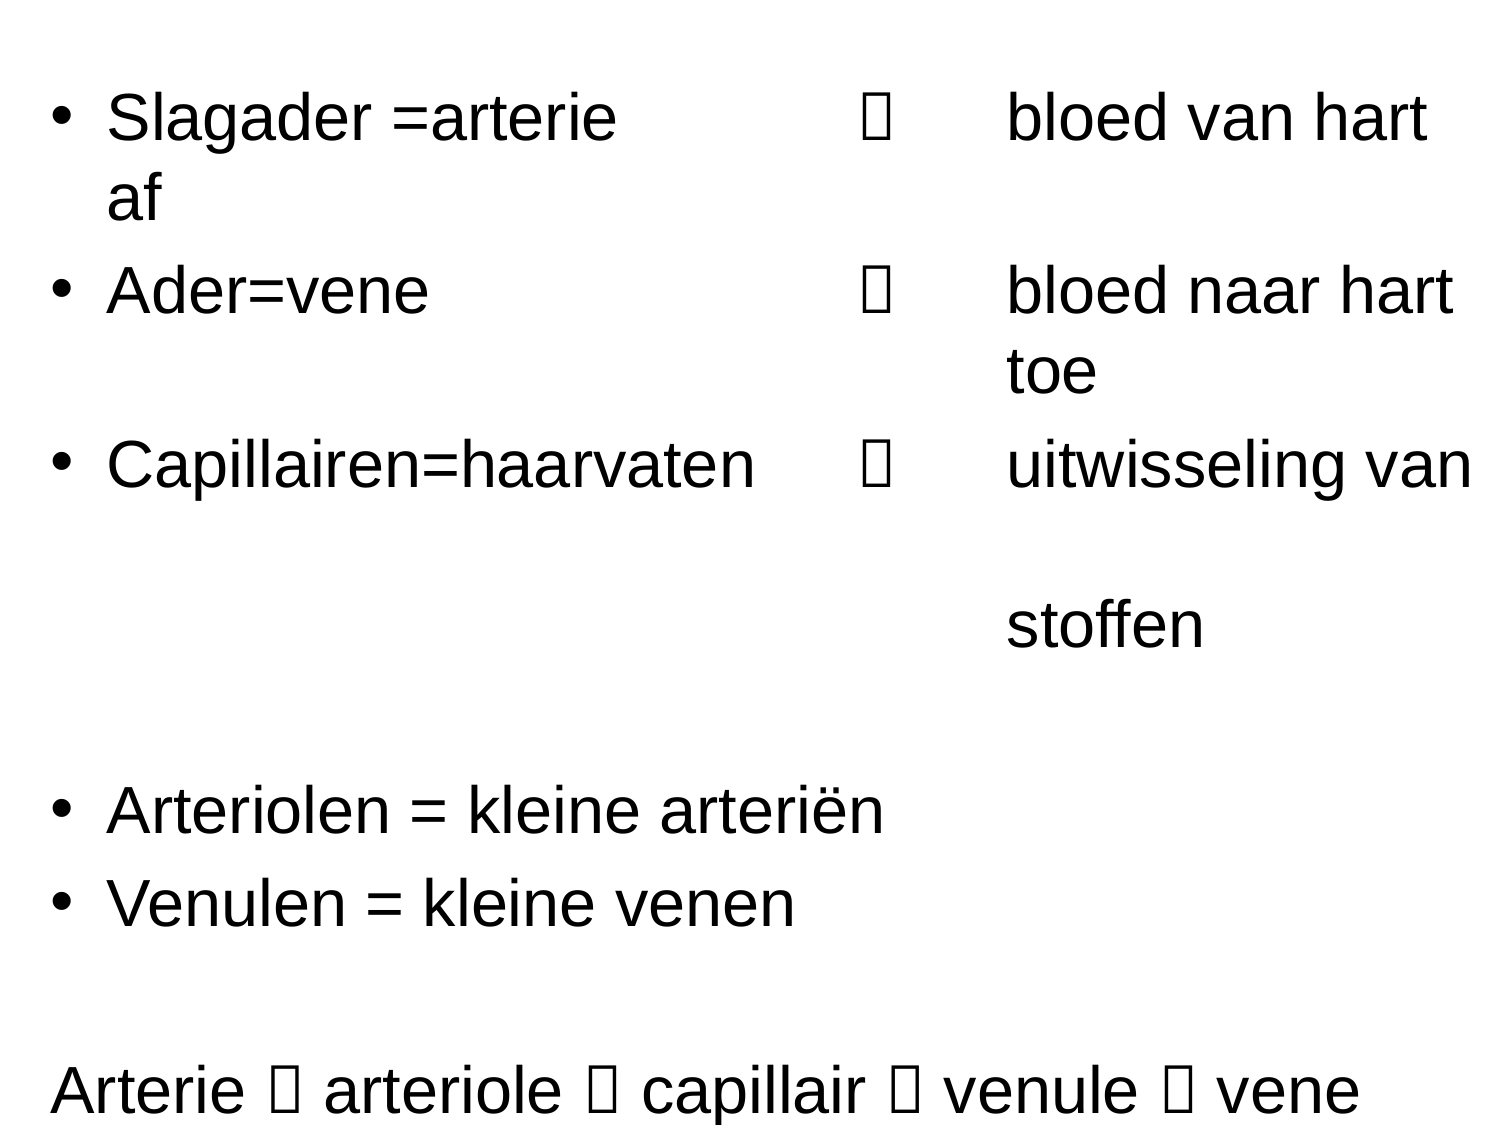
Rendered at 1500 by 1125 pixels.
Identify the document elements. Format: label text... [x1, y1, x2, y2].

list Slagader =arterie  bloed van hart af Ader=vene  bloed naar hart toe Capillairen=haarvaten  uitwisseling van stoffen Arteriolen = kleine arteriën Venulen = kleine venen Arterie  arteriole  capillair  venule  vene [35, 66, 1500, 1105]
